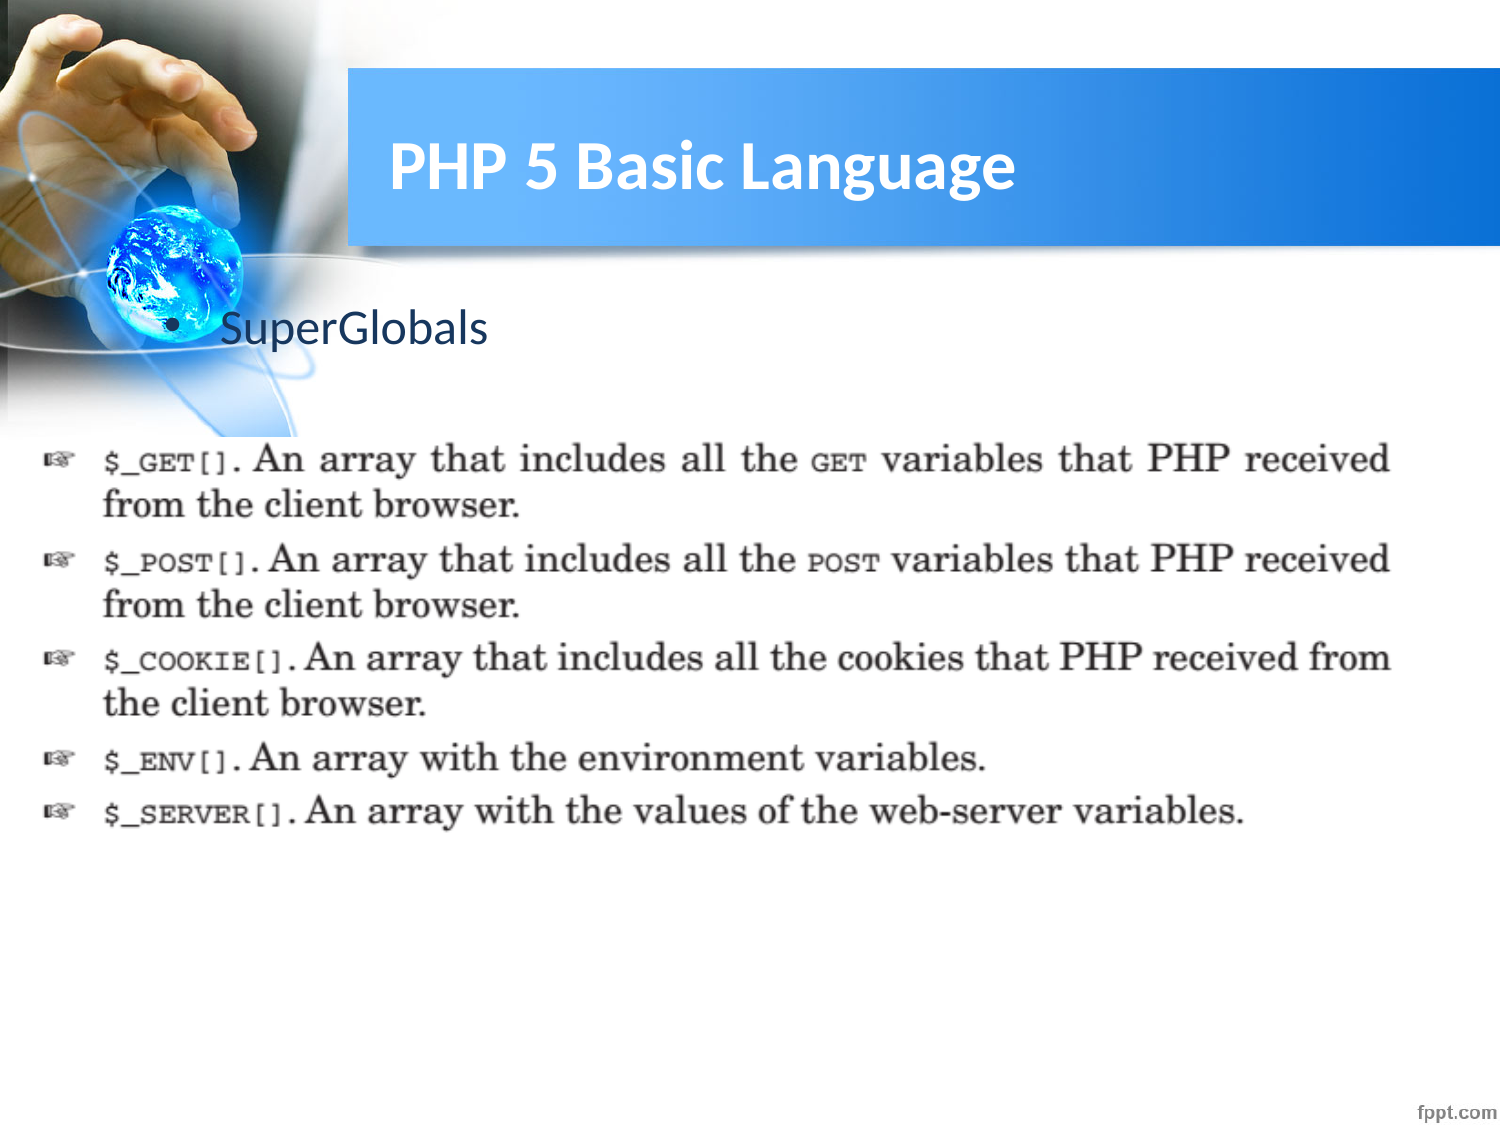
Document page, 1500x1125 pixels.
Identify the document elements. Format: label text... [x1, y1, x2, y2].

list SuperGlobals [148, 286, 1477, 1039]
title PHP 5 Basic Language [374, 111, 1452, 212]
picture [0, 0, 1500, 1125]
